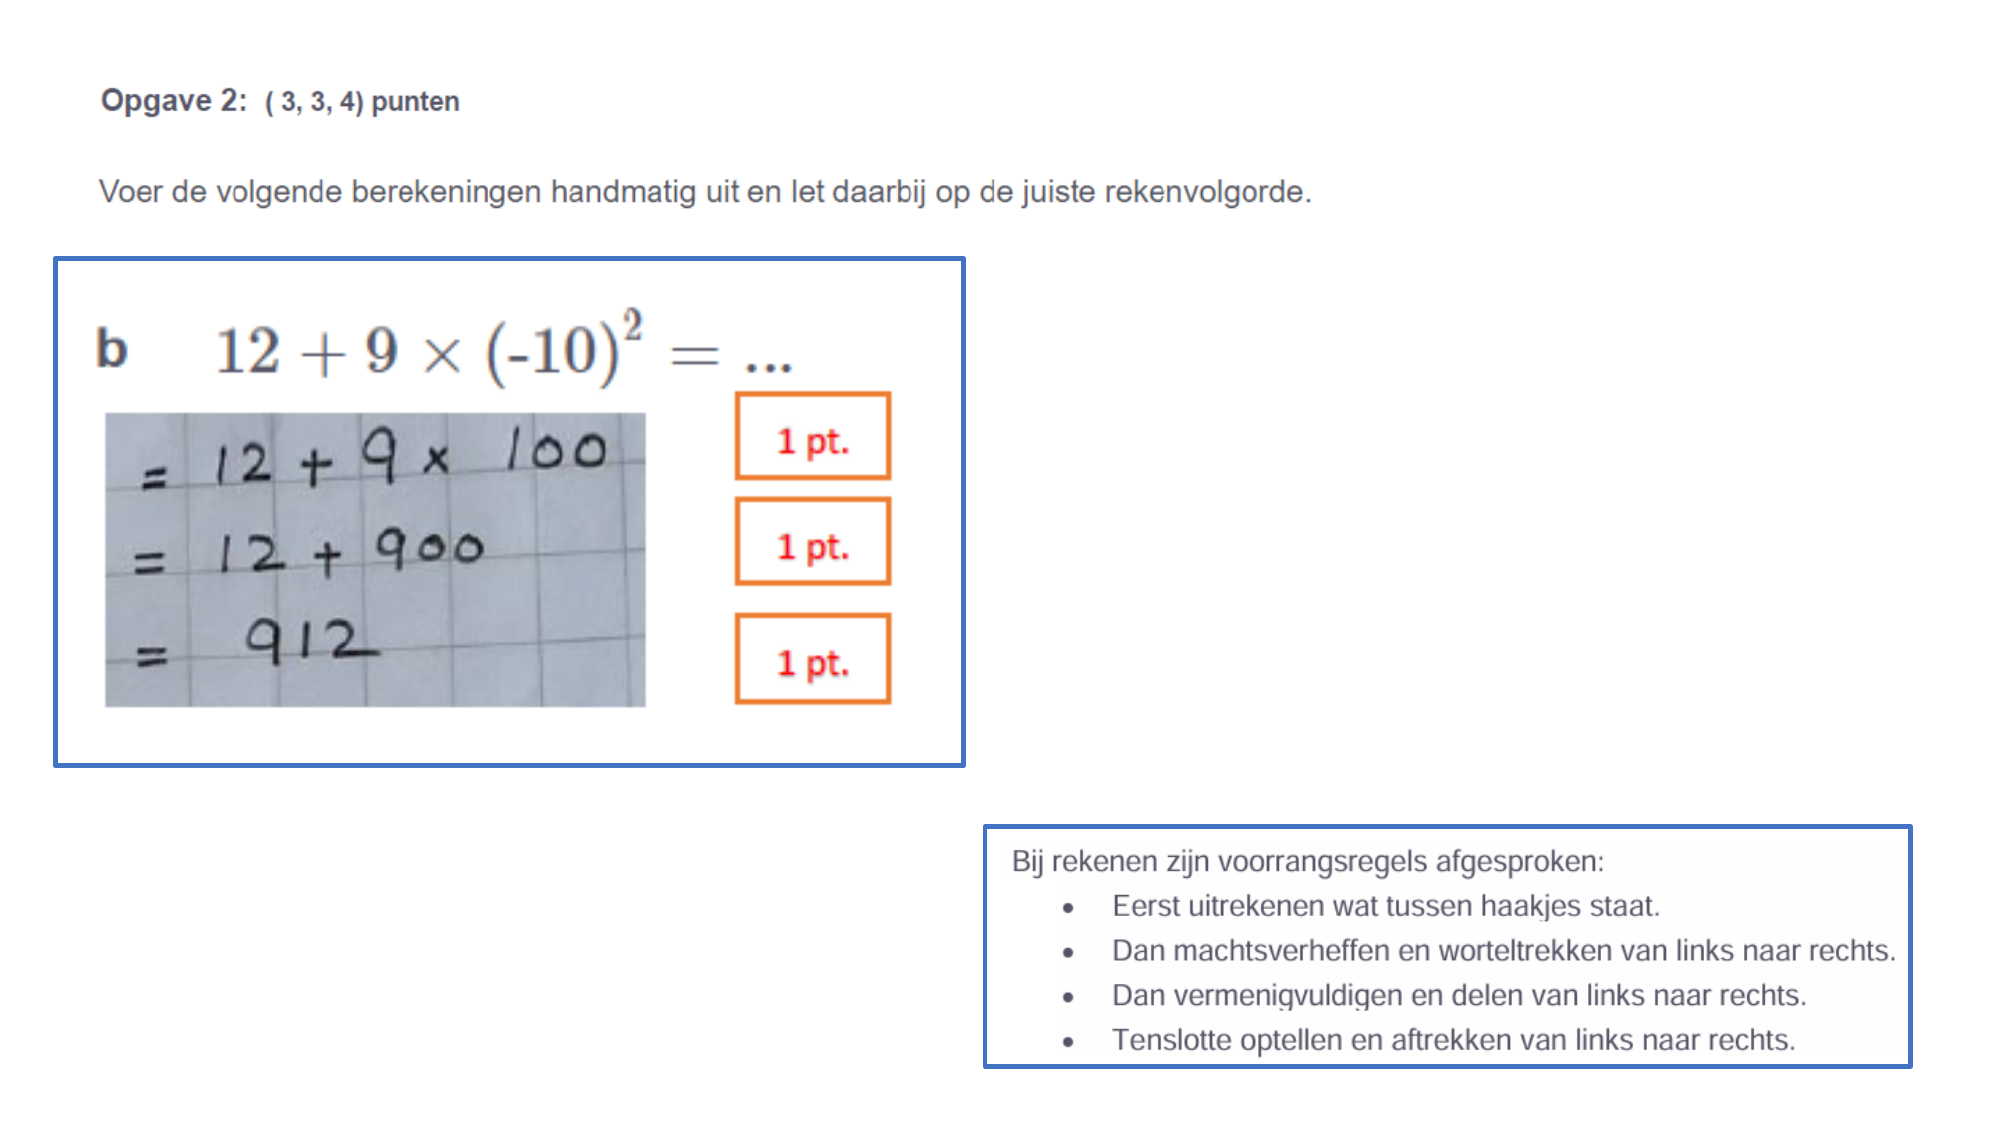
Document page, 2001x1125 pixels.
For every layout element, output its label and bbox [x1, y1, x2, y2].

picture [987, 828, 1909, 1064]
picture [57, 260, 961, 764]
picture [76, 67, 1350, 242]
